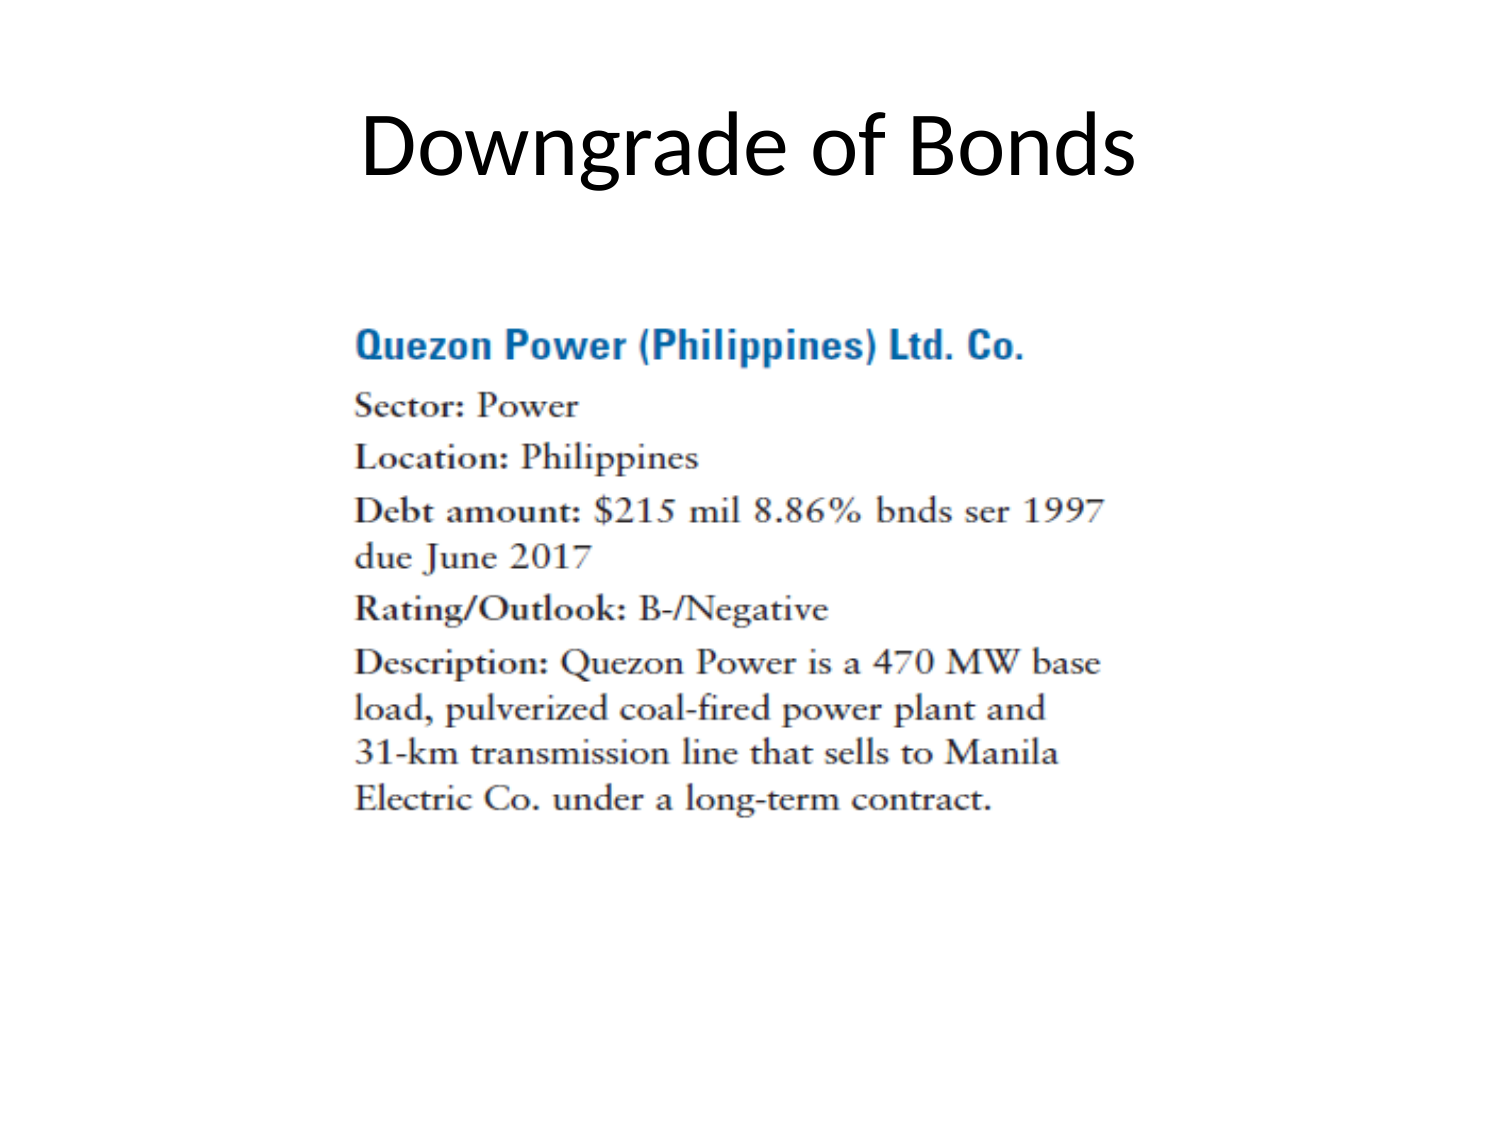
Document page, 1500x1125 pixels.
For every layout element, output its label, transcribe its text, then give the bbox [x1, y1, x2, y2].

title Downgrade of Bonds [75, 45, 1425, 233]
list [312, 287, 1151, 844]
